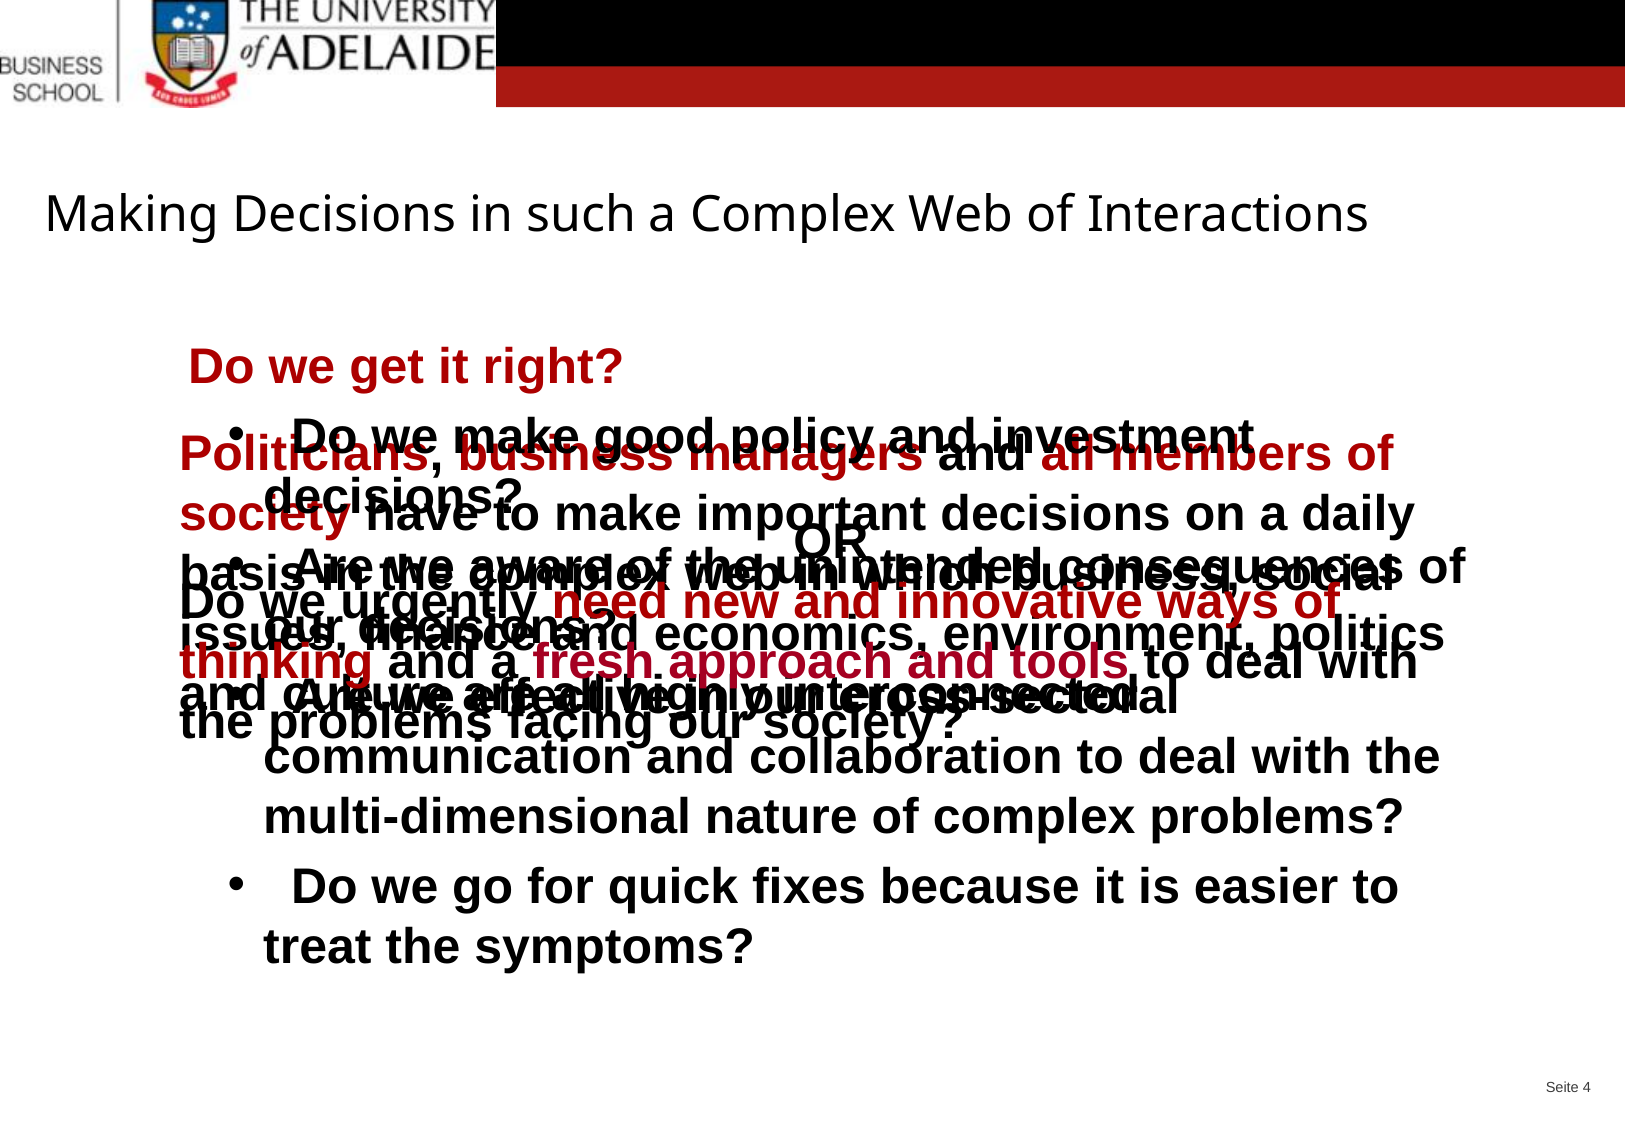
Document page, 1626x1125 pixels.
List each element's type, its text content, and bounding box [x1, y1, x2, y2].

text_box Do we get it right? Do we make good policy and investment decisions? Are we aware of the unintended consequences of our decisions? Are we effective in our cross-sectoral communication and collaboration to deal with the multi-dimensional nature of complex problems? Do we go for quick fixes because it is easier to treat the symptoms? [173, 325, 1489, 503]
text_box Do we get it right? Do we make good policy and investment decisions? Are we aware of the unintended consequences of our decisions? Are we effective in our cross-sectoral communication and collaboration to deal with the multi-dimensional nature of complex problems? Do we go for quick fixes because it is easier to treat the symptoms? [173, 815, 1489, 981]
picture [0, 0, 496, 108]
text_box [496, 0, 1625, 66]
text_box OR Do we urgently need new and innovative ways of thinking and a fresh approach and tools to deal with the problems facing our society? [173, 503, 1489, 815]
text_box [499, 66, 1625, 108]
text_box Making Decisions in such a Complex Web of Interactions [38, 175, 1610, 248]
